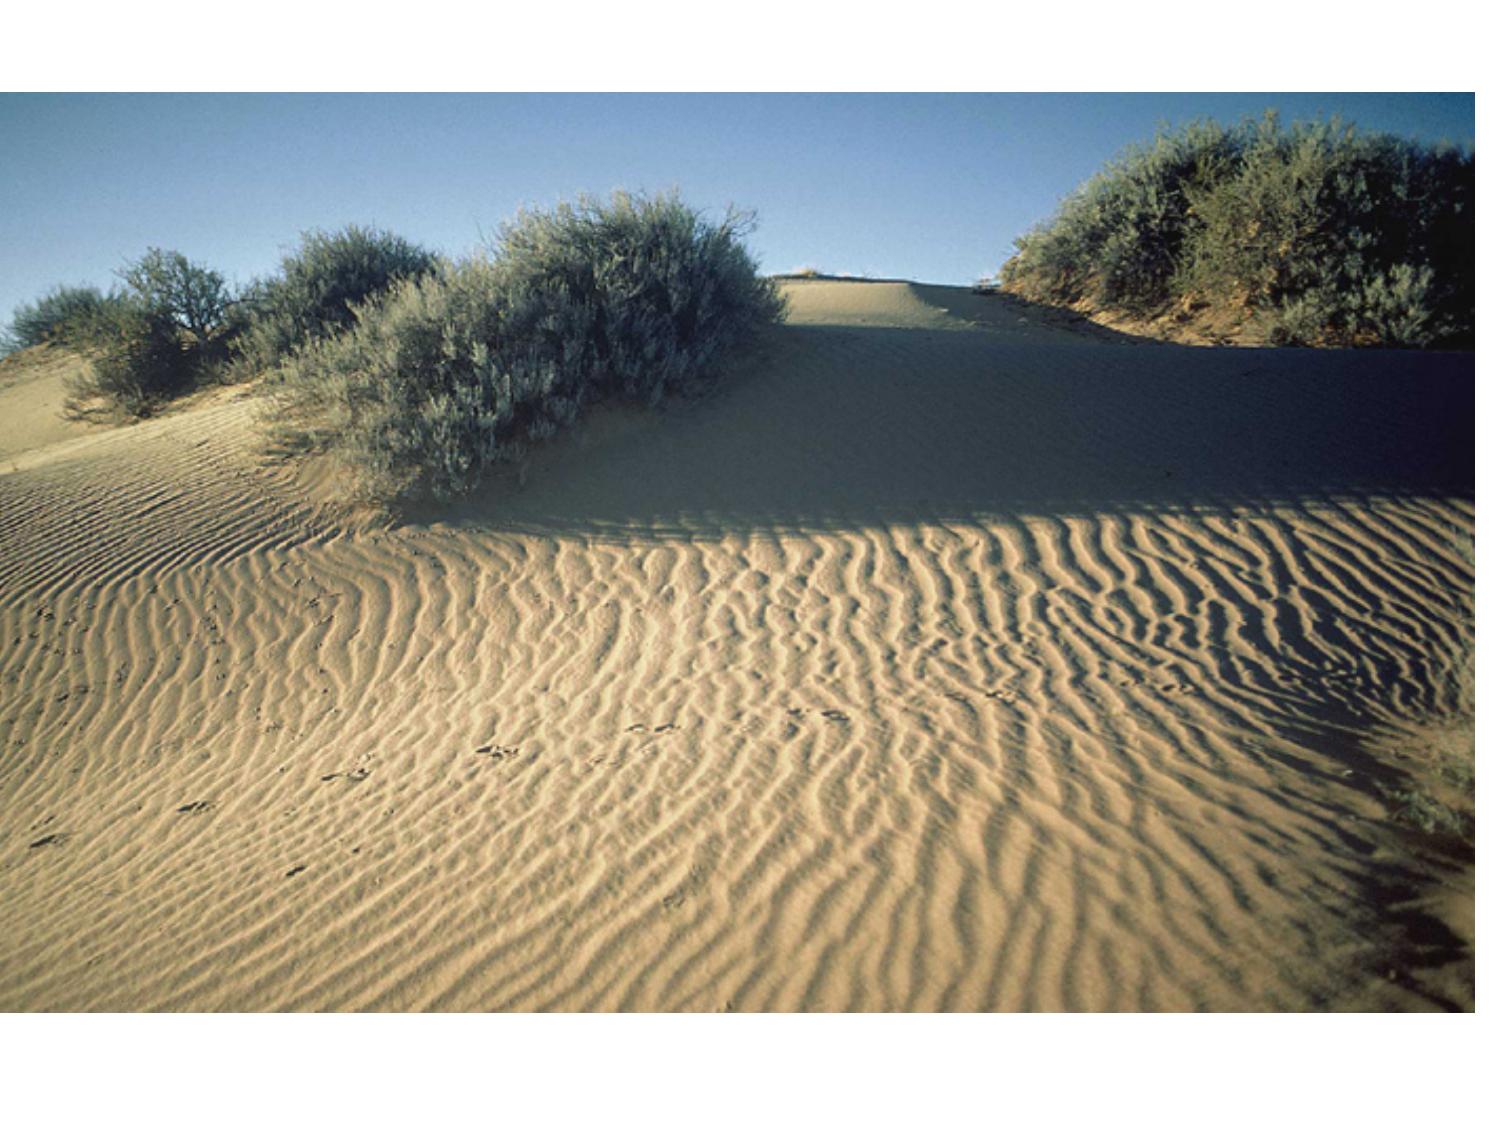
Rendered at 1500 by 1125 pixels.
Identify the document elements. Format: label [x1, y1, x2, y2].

picture [0, 92, 1476, 1013]
